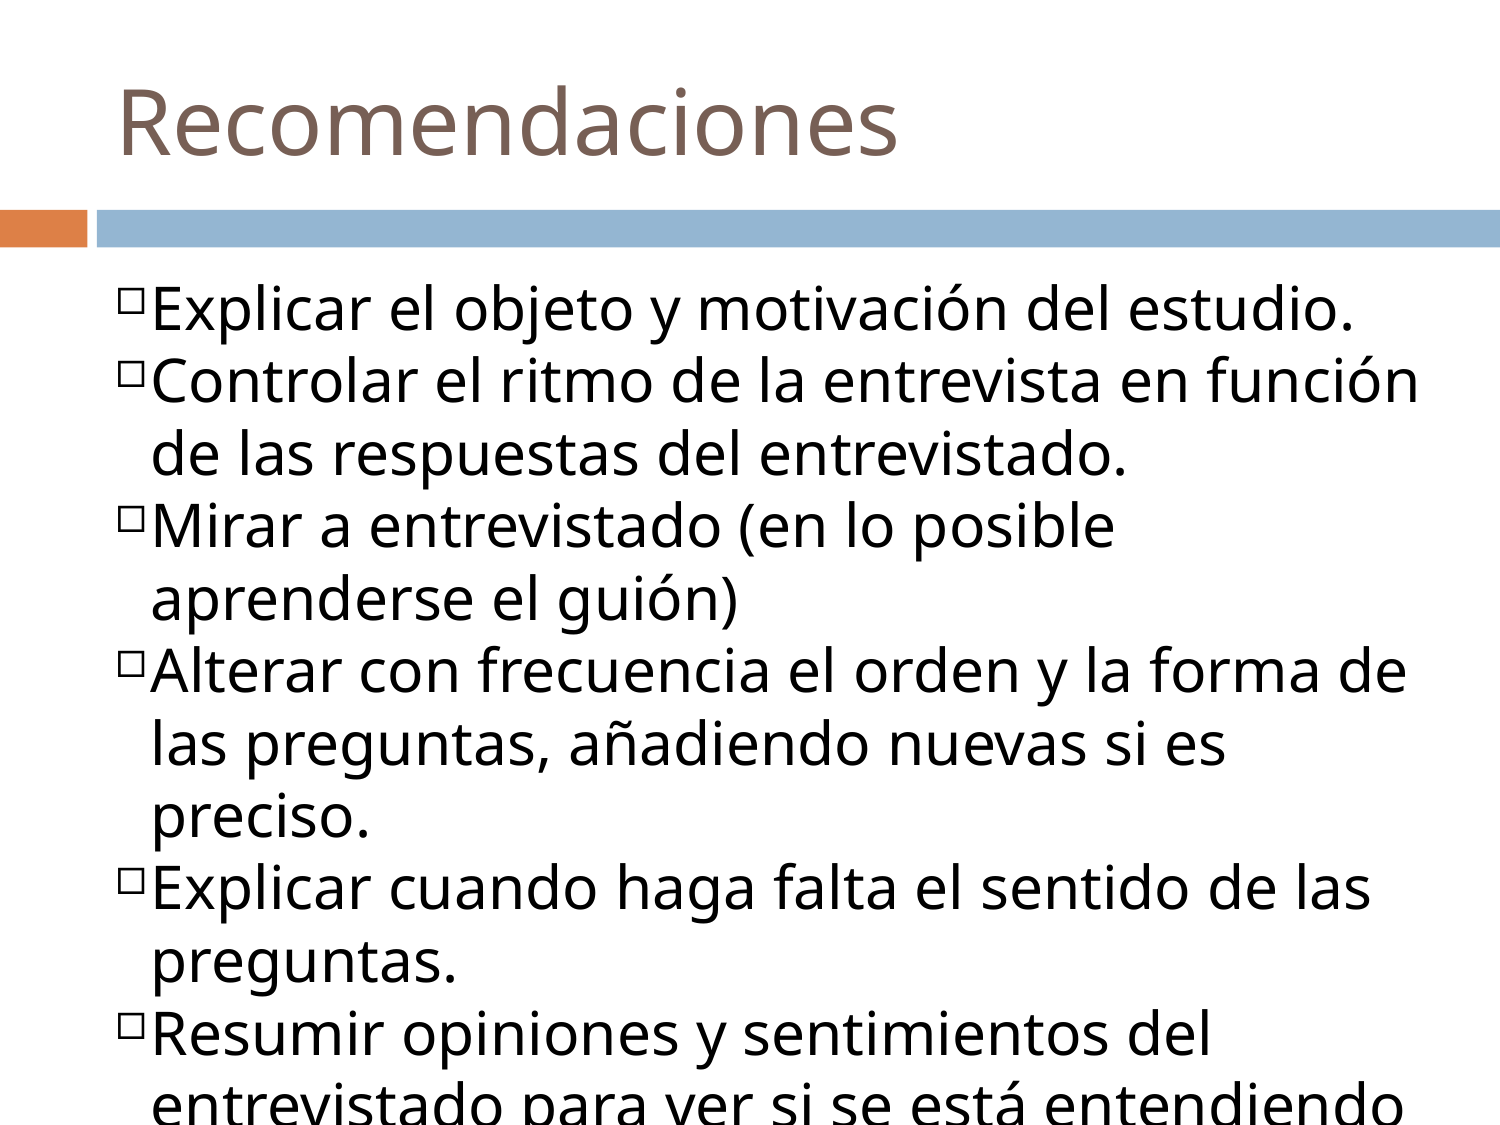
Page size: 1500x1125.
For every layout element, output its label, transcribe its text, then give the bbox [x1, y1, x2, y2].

text_box Recomendaciones [100, 37, 1438, 200]
text_box Explicar el objeto y motivación del estudio. Controlar el ritmo de la entrevista en función de las respuestas del entrevistado. Mirar a entrevistado (en lo posible aprenderse el guión) Alterar con frecuencia el orden y la forma de las preguntas, añadiendo nuevas si es preciso. Explicar cuando haga falta el sentido de las preguntas. Resumir opiniones y sentimientos del entrevistado para ver si se está entendiendo (“lo que tu me quieres decir…”) Adoptar el estilo oyente interesado, pero no hace un juicio sobre las respuestas del entrevistado (aún en entrevista activa) [100, 262, 1438, 1000]
